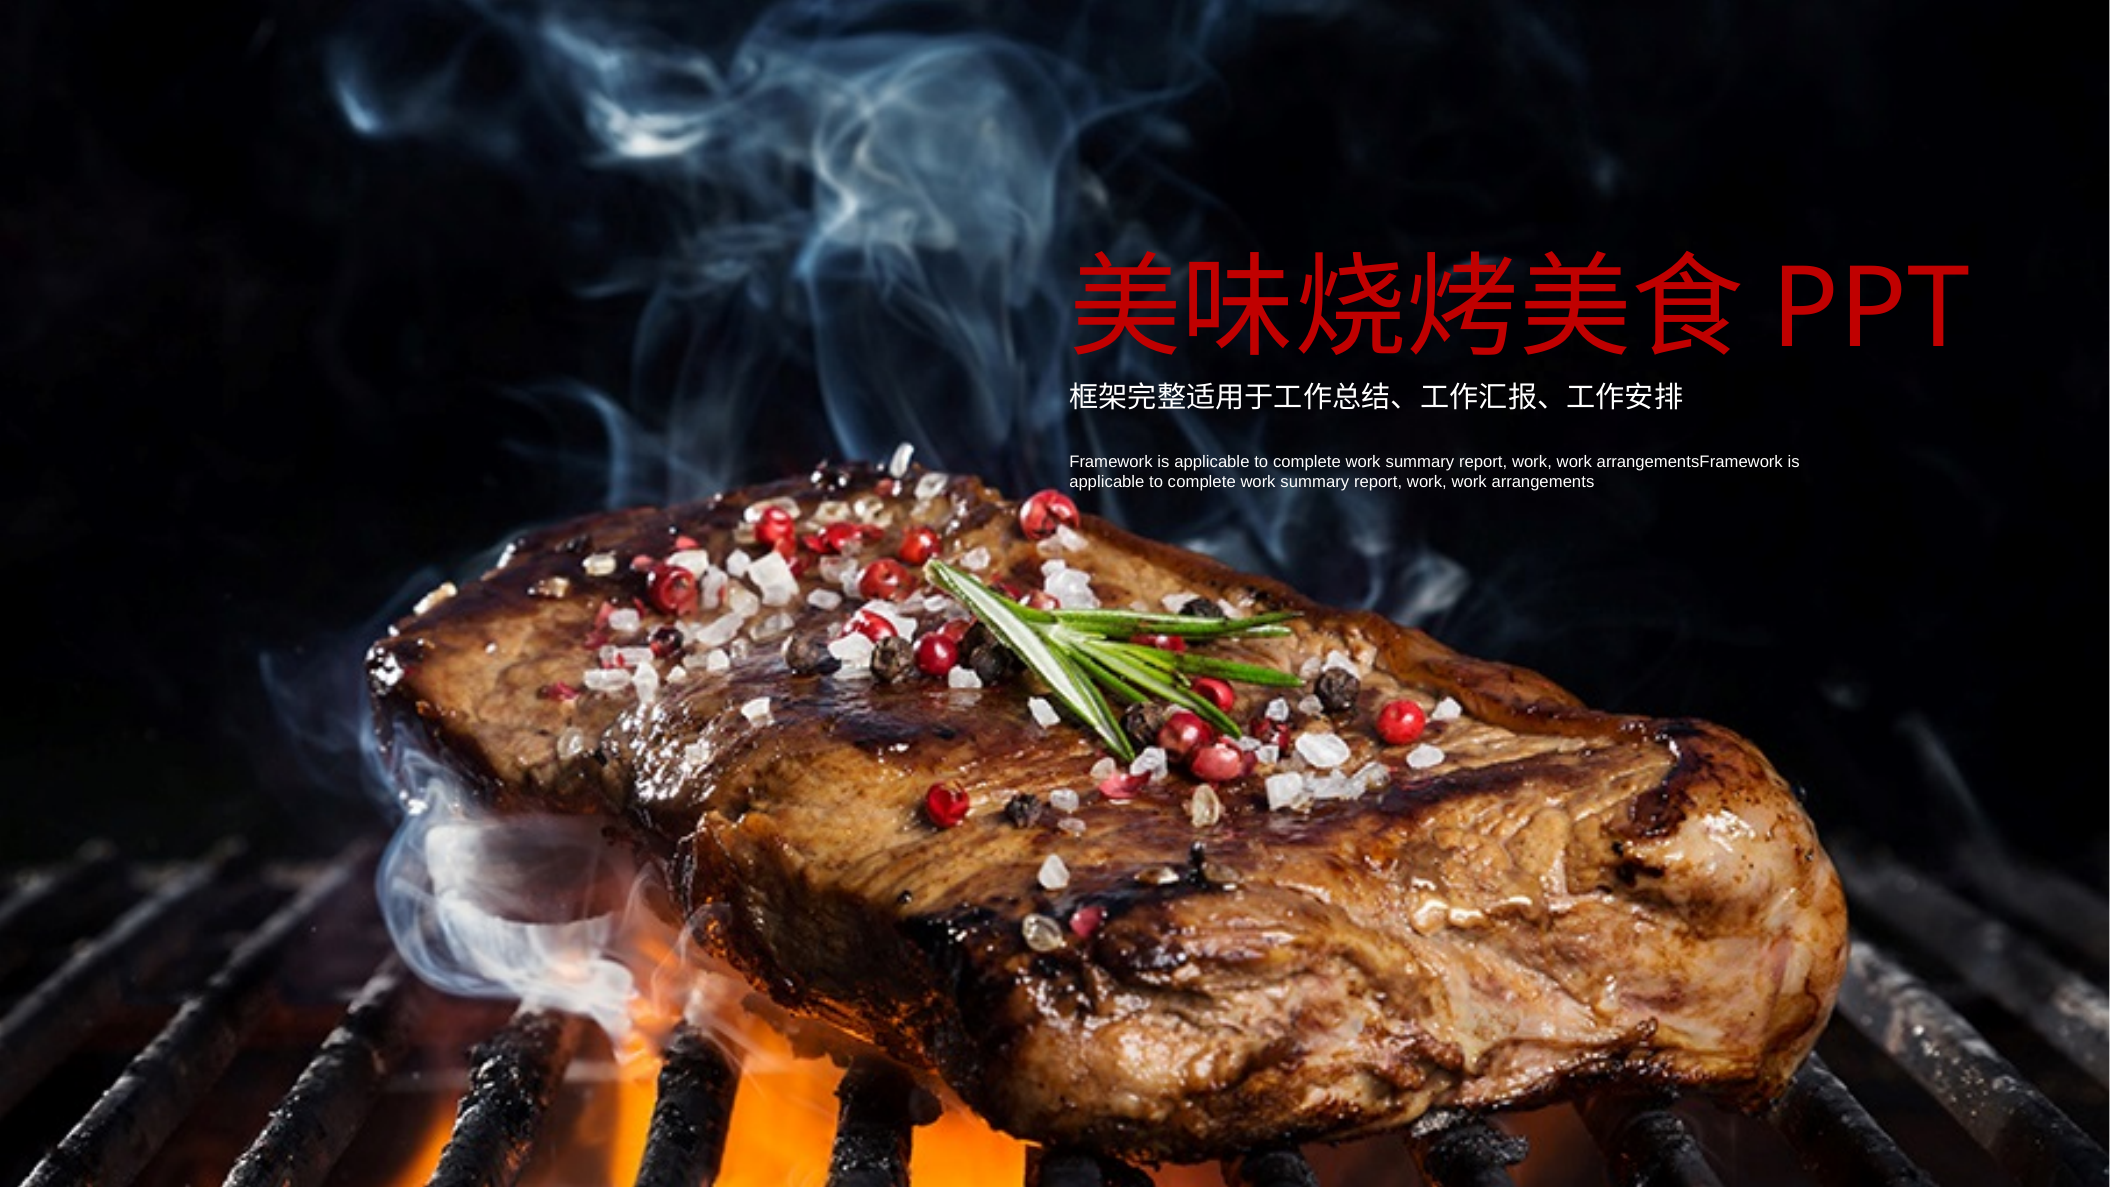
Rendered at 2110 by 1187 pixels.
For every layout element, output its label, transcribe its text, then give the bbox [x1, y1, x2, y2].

text_box Framework is applicable to complete work summary report, work, work arrangementsFramework is applicable to complete work summary report, work, work arrangements [1054, 443, 1836, 498]
text_box 美味烧烤美食PPT [1054, 227, 2083, 377]
text_box 框架完整适用于工作总结、工作汇报、工作安排 [1054, 371, 1933, 421]
text_box [0, 0, 2110, 1187]
